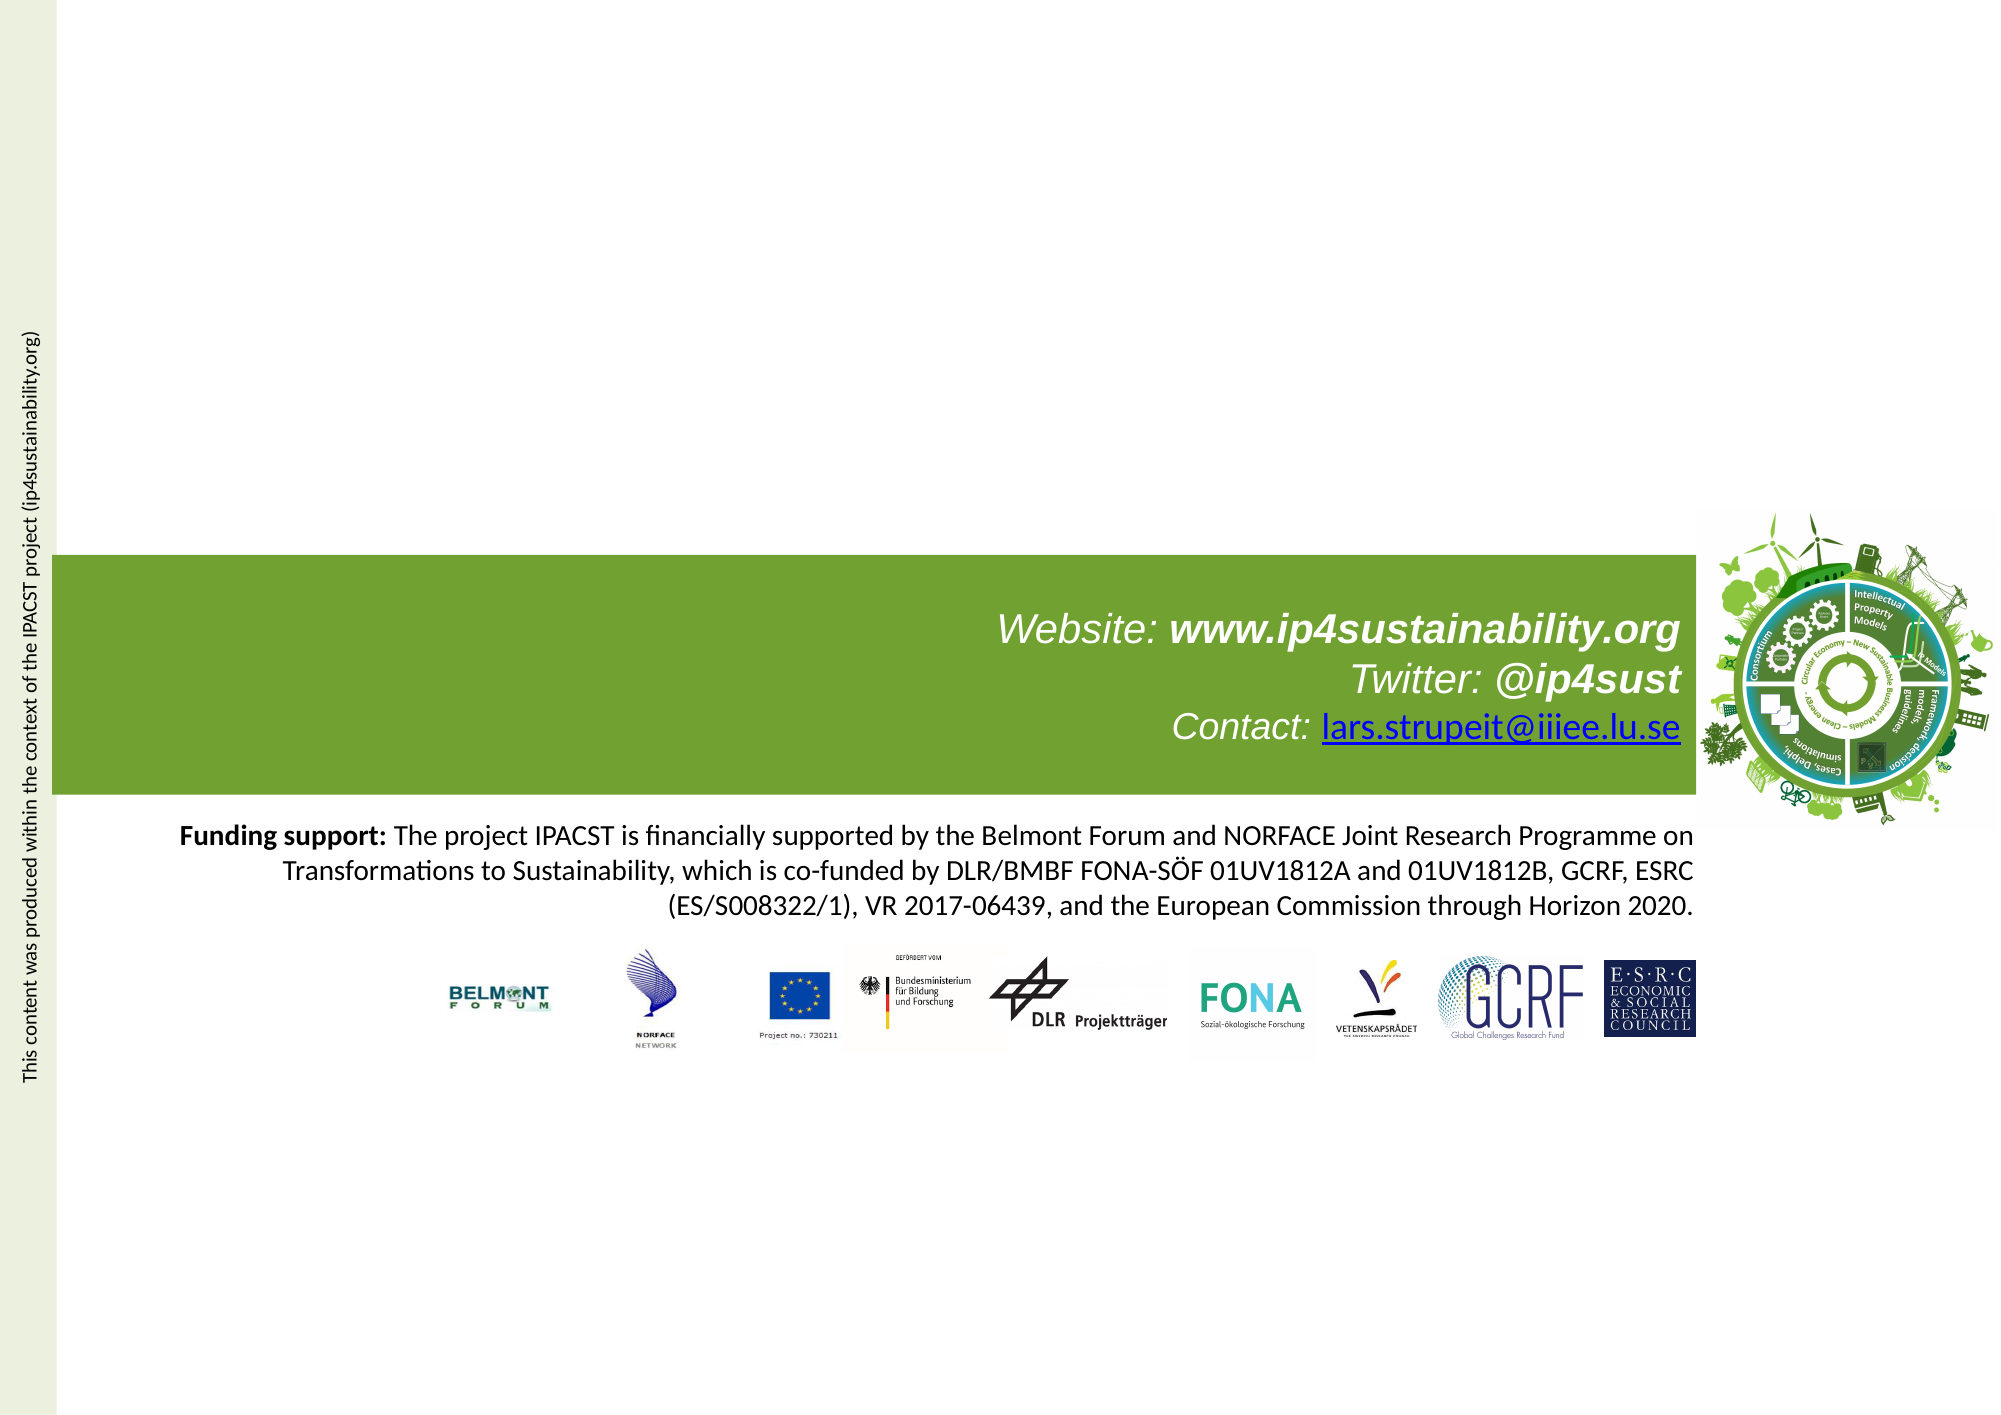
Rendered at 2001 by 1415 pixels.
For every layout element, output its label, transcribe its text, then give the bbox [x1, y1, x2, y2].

text_box Website: www.ip4sustainability.org Twitter: @ip4sust Contact: lars.strupeit@iiiee.lu.se [51, 554, 1696, 796]
picture [1696, 510, 1997, 830]
text_box Funding support: The project IPACST is financially supported by the Belmont Forum and NORFACE Joint Research Programme on Transformations to Sustainability, which is co-funded by DLR/BMBF FONA-SÖF 01UV1812A and 01UV1812B, GCRF, ESRC (ES/S008322/1), VR 2017-06439, and the European Commission through Horizon 2020. [113, 808, 1710, 929]
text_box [436, 943, 1696, 1062]
